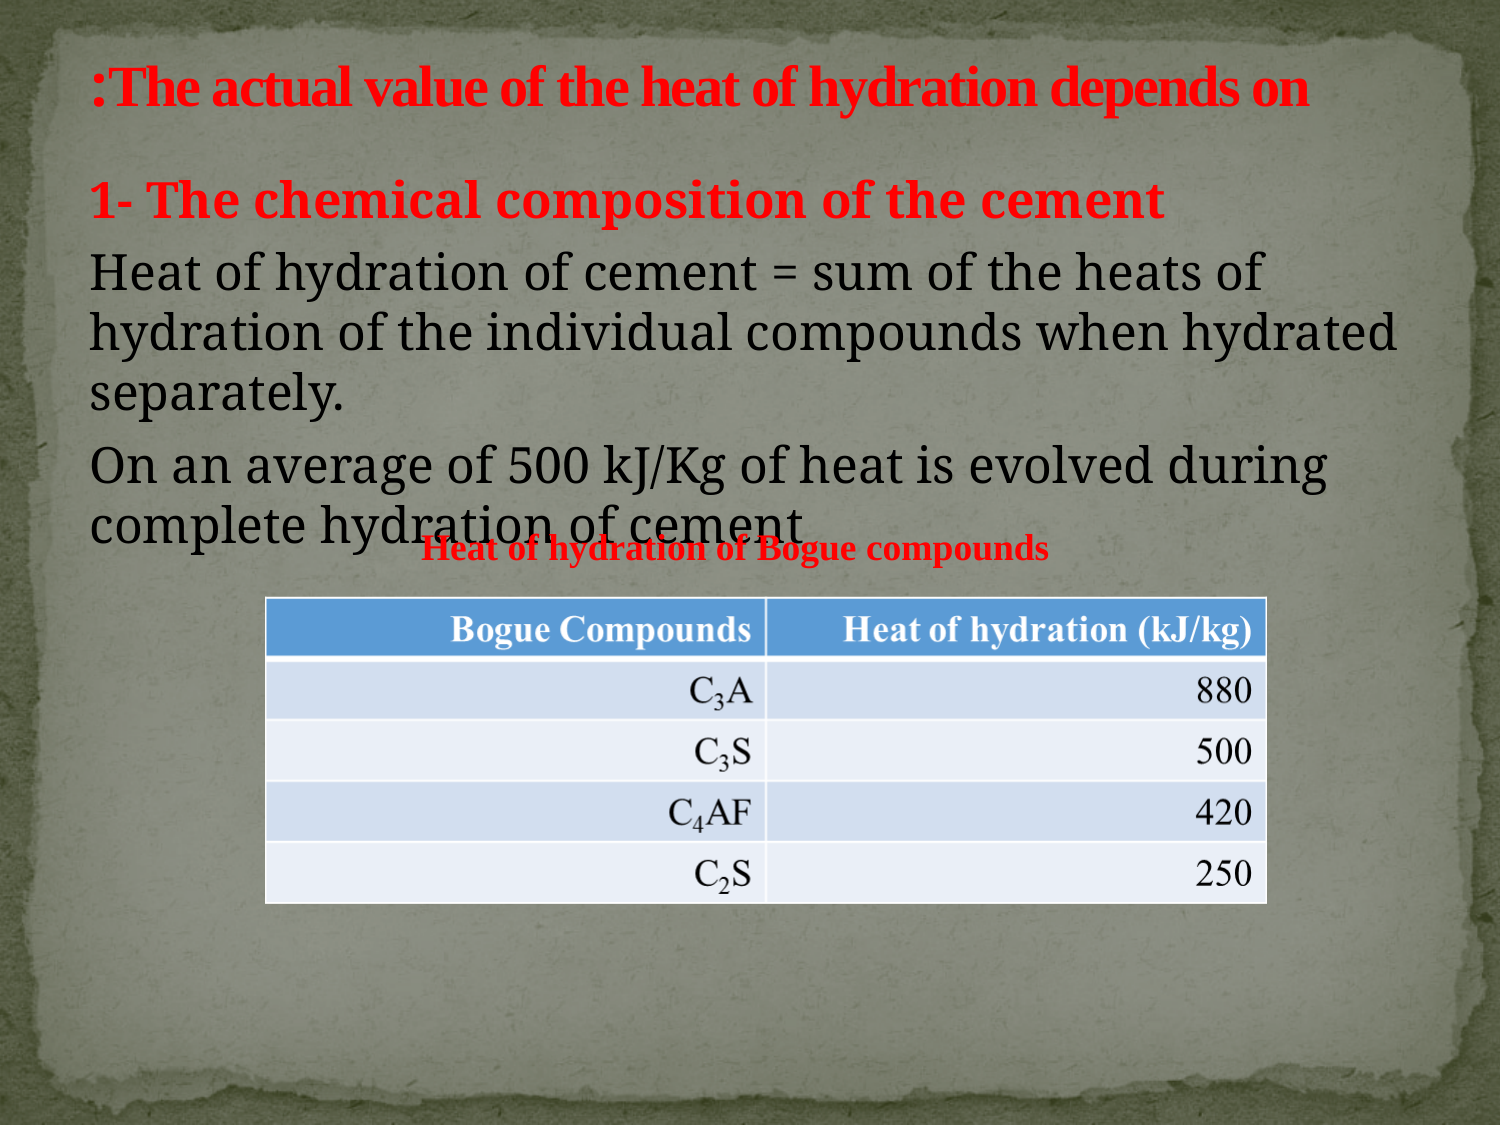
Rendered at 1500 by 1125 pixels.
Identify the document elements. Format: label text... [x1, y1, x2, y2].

text_box Heat of hydration of Bogue compounds [324, 515, 1146, 575]
list 1- The chemical composition of the cement Heat of hydration of cement = sum of the heats of hydration of the individual compounds when hydrated separately. On an average of 500 kJ/Kg of heat is evolved during complete hydration of cement [75, 160, 1425, 1000]
title The actual value of the heat of hydration depends on: [74, 24, 1425, 126]
picture [265, 593, 1267, 918]
